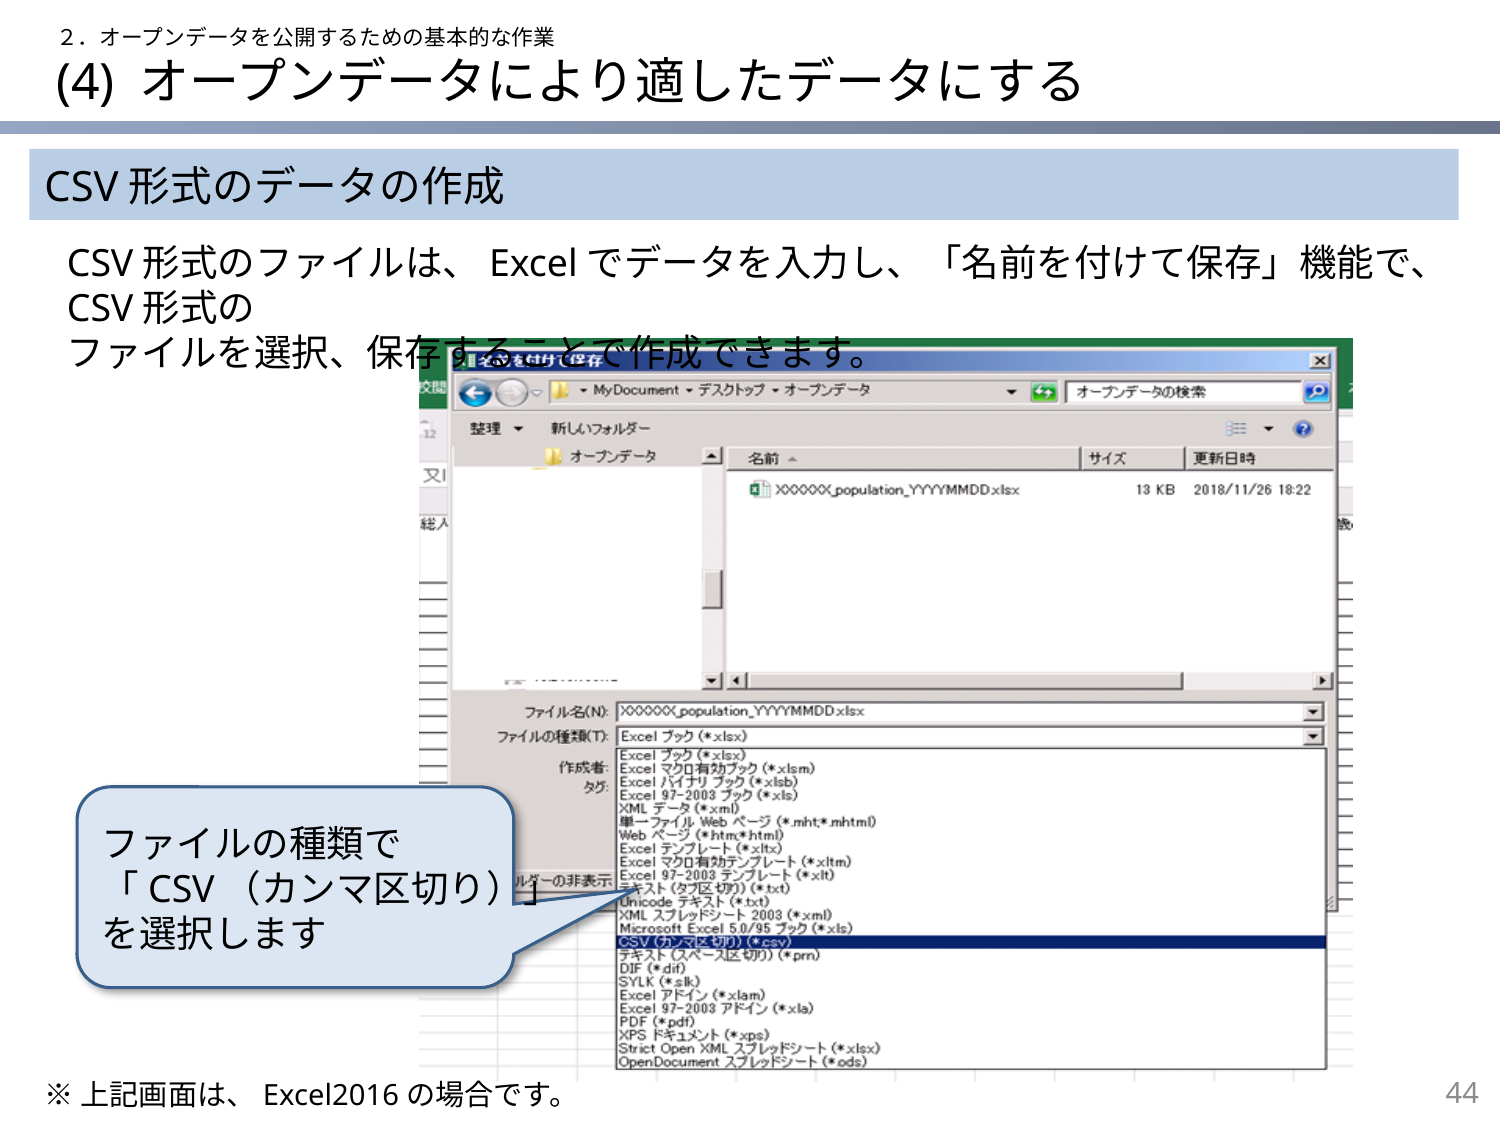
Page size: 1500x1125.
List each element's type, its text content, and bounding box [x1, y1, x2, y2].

title (4) オープンデータにより適したデータにする [41, 58, 1459, 119]
slide_number 43 [1411, 1070, 1495, 1118]
text_box ２．オープンデータを公開するための基本的な作業 [41, 19, 1471, 58]
picture [419, 337, 1353, 1082]
text_box ※上記画面は、Excel2016の場合です。 [29, 1068, 603, 1118]
text_box CSV形式のデータの作成 [28, 148, 1460, 221]
text_box ファイルの種類で 「CSV（カンマ区切り）」 を選択します [75, 785, 419, 989]
text_box CSV形式のファイルは、Excelでデータを入力し、「名前を付けて保存」機能で、CSV形式の ファイルを選択、保存することで作成できます。 [52, 231, 1472, 363]
